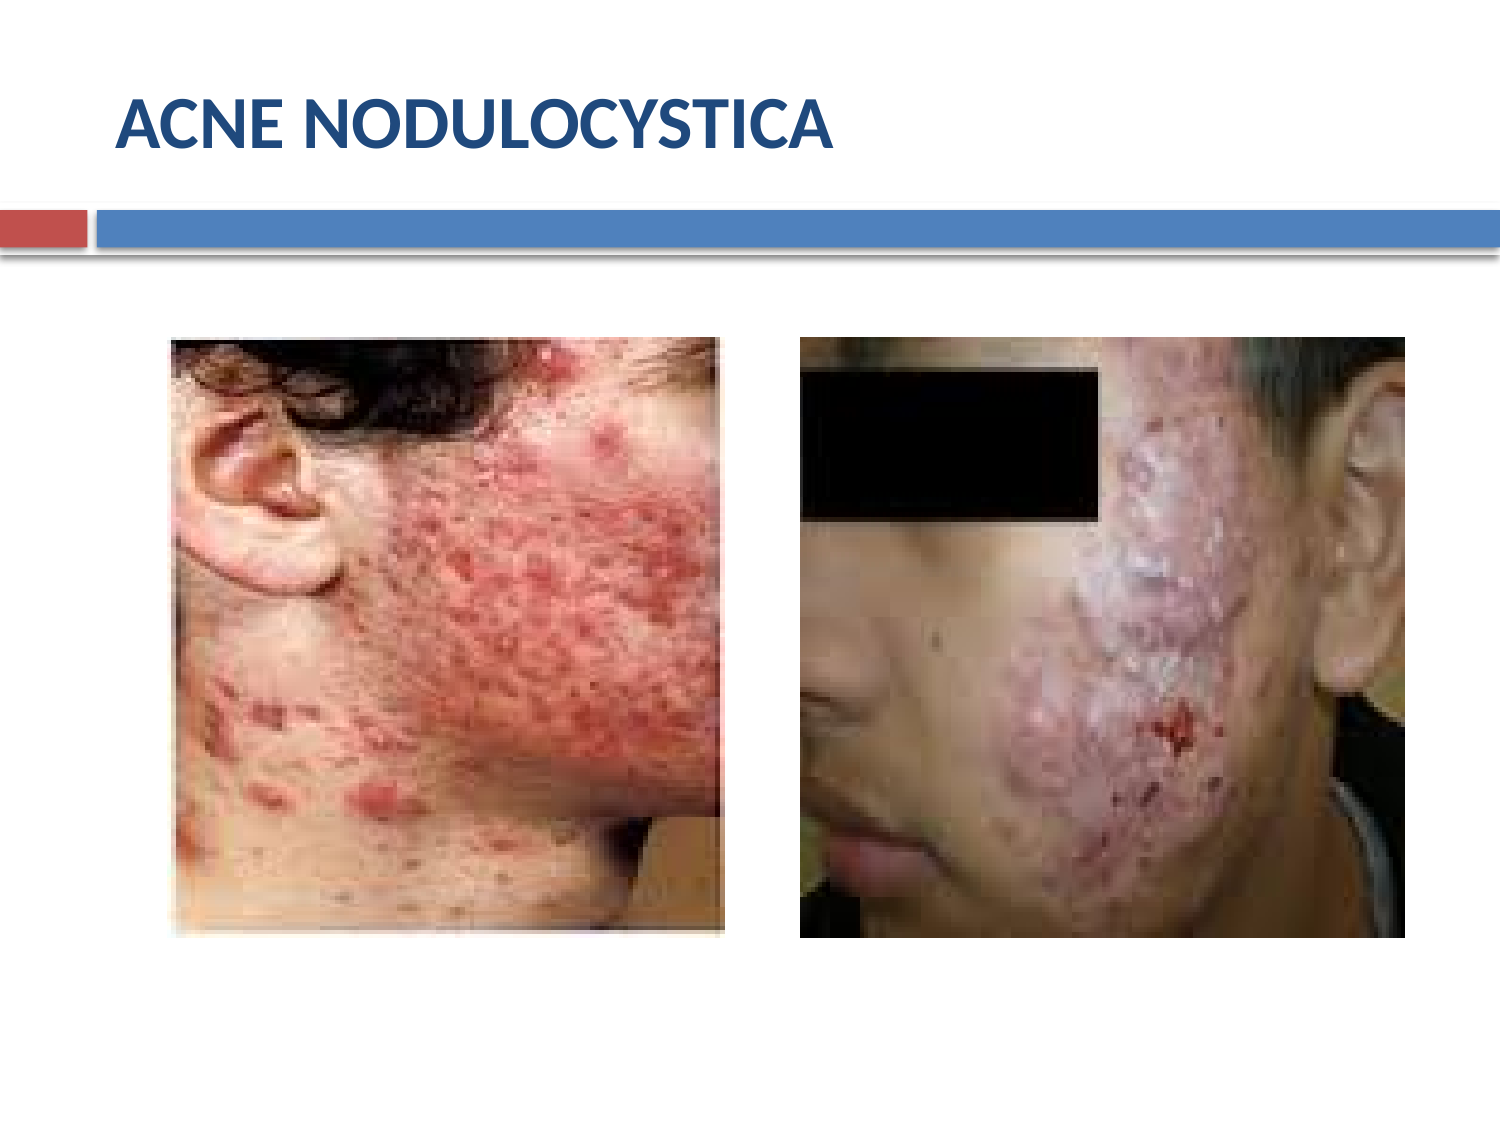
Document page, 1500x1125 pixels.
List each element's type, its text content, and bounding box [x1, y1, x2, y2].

picture [799, 337, 1405, 938]
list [167, 337, 726, 938]
title ACNE NODULOCYSTICA [100, 37, 1438, 200]
